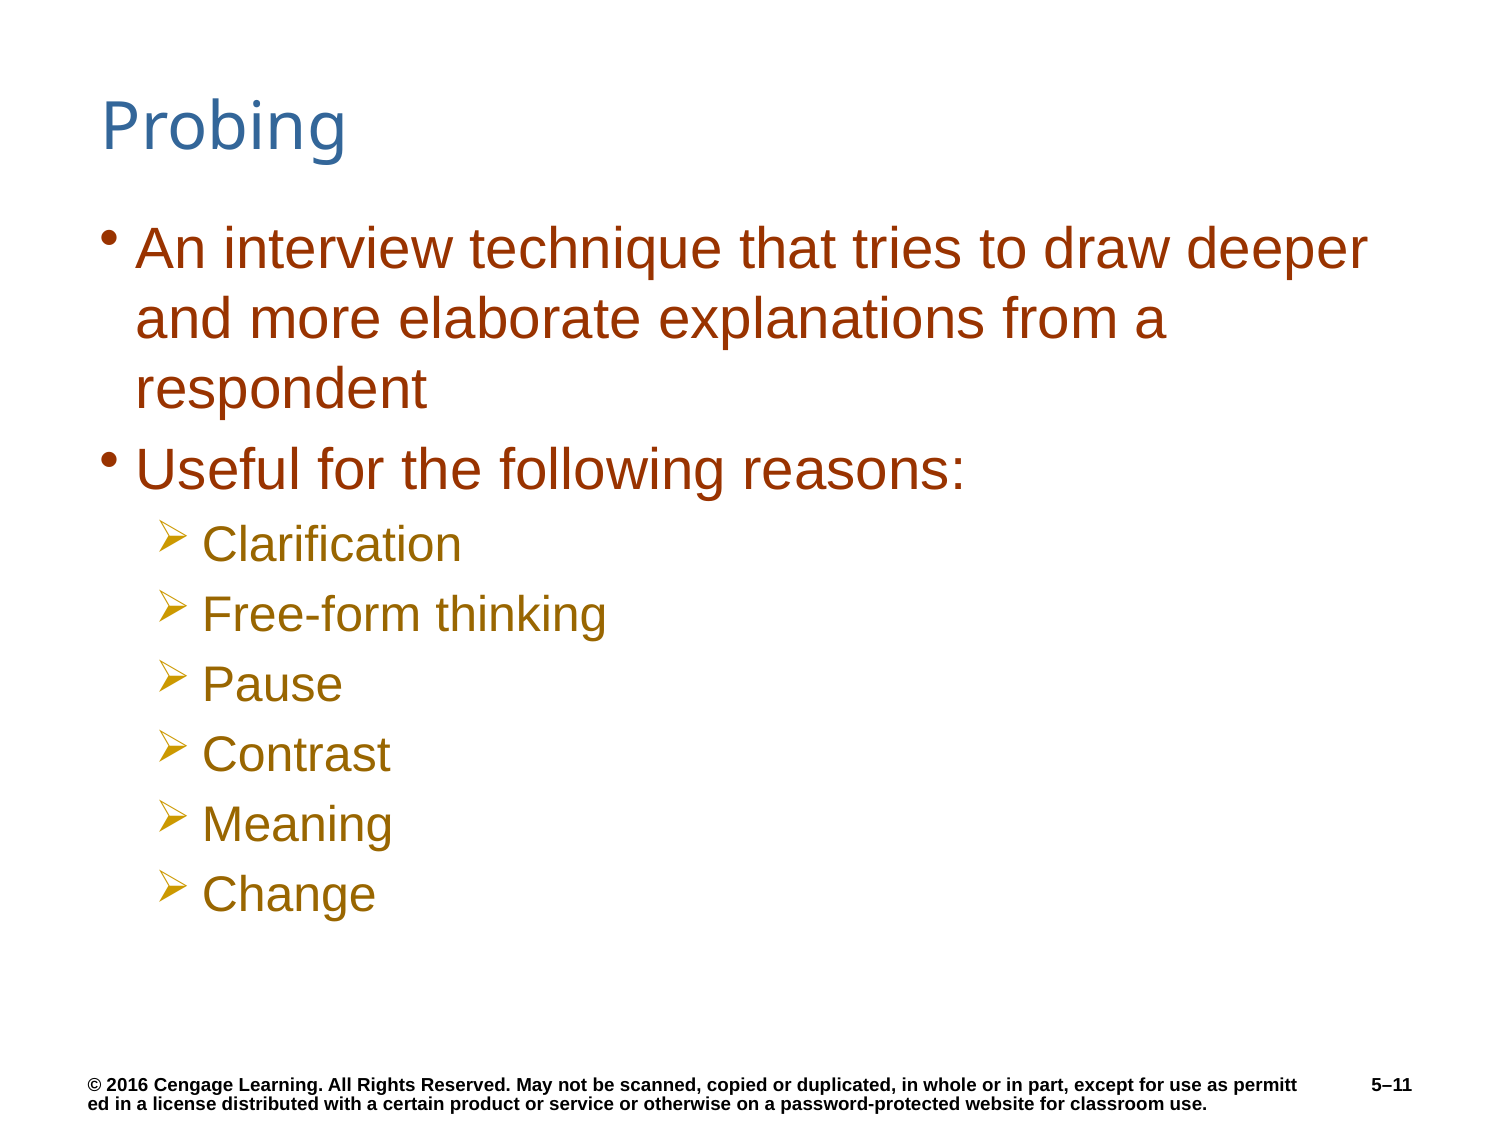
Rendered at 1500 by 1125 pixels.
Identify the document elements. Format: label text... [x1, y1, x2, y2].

list An interview technique that tries to draw deeper and more elaborate explanations from a respondent Useful for the following reasons: Clarification Free-form thinking Pause Contrast Meaning Change [84, 202, 1414, 1013]
footer © 2016 Cengage Learning. All Rights Reserved. May not be scanned, copied or duplicated, in whole or in part, except for use as permitted in a license distributed with a certain product or service or otherwise on a password-protected website for classroom use. [87, 1057, 1050, 1103]
slide_number 5–11 [1050, 1042, 1413, 1103]
title Probing [85, 75, 1411, 171]
